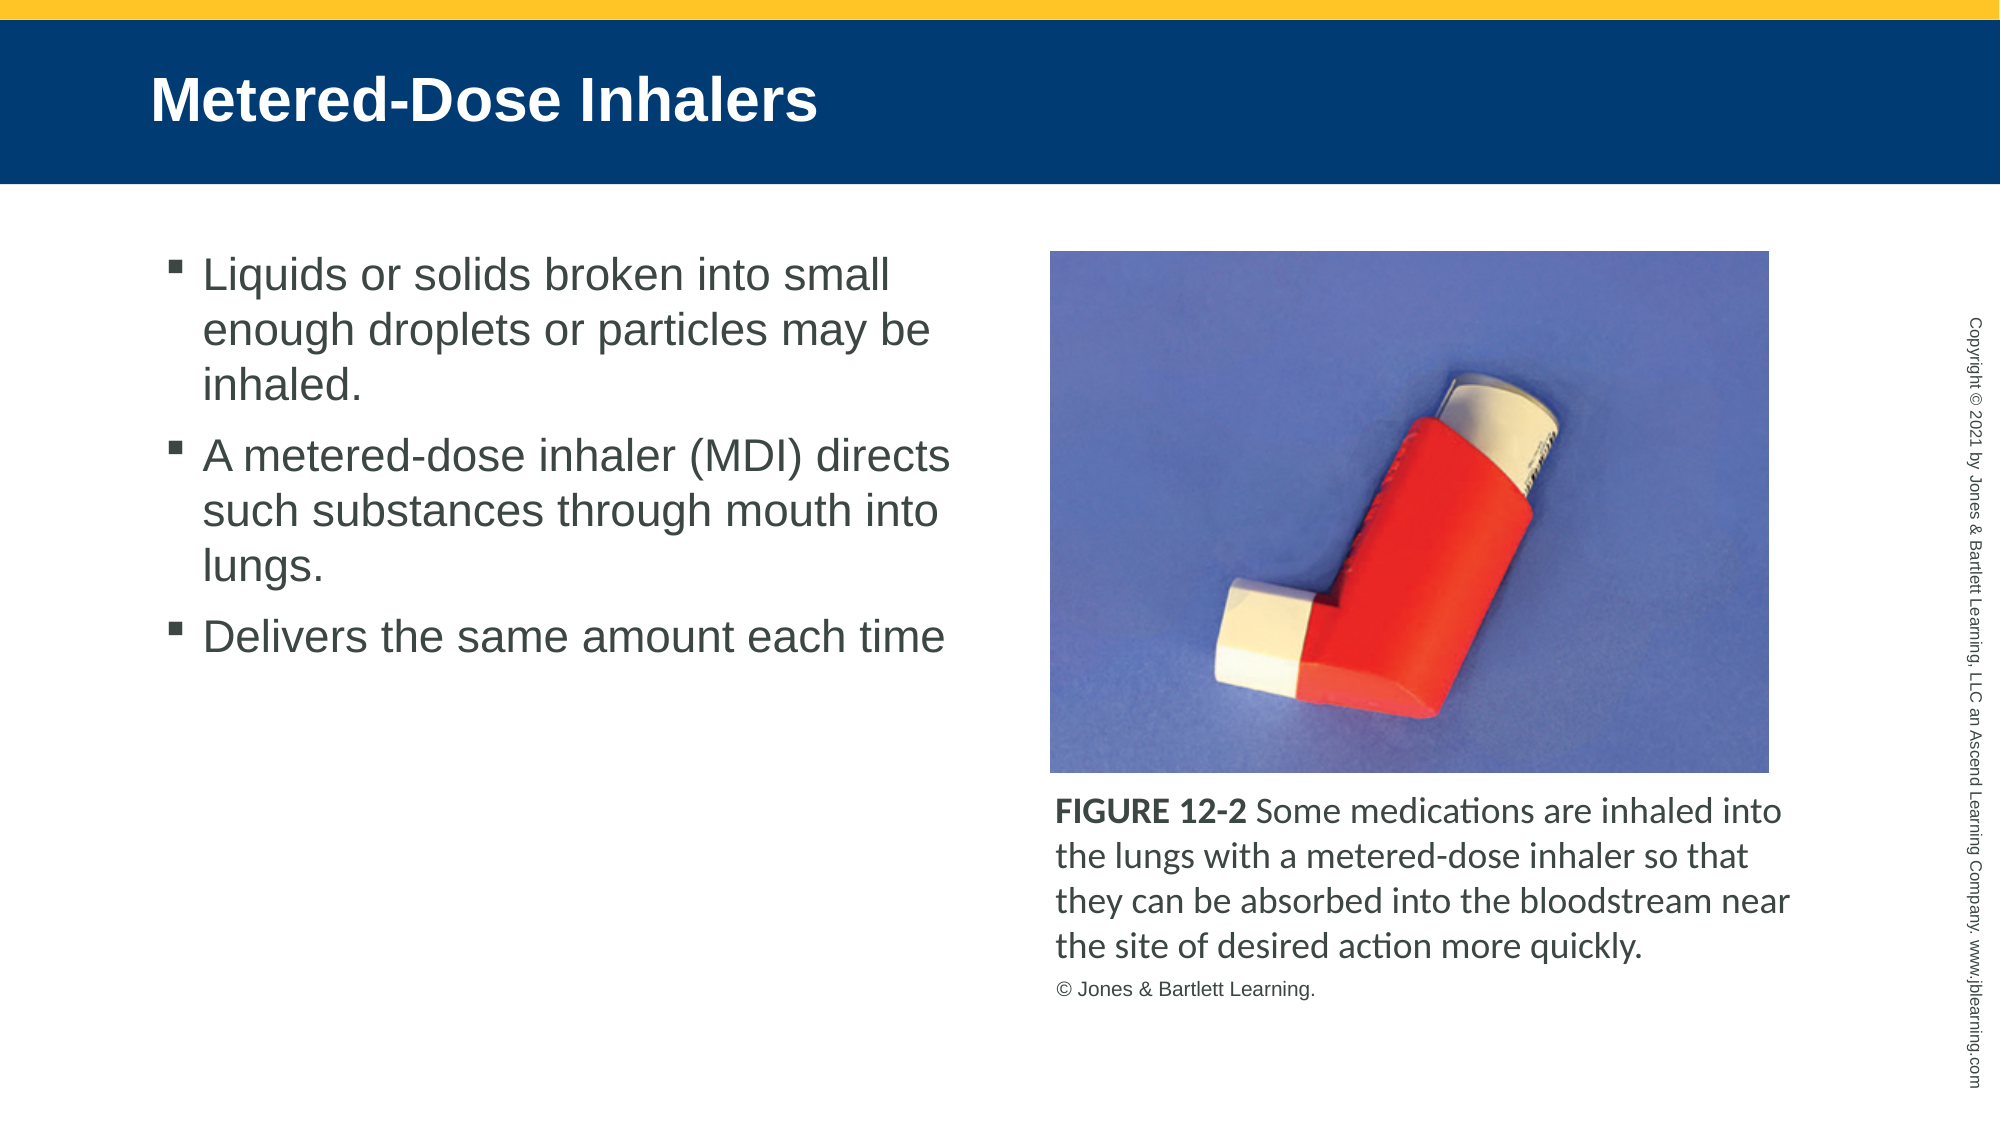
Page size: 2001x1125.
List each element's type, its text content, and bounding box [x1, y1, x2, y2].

title Metered-Dose Inhalers [0, 19, 2000, 185]
text_box FIGURE 12-2 Some medications are inhaled into the lungs with a metered-dose inhaler so that they can be absorbed into the bloodstream near the site of desired action more quickly. [1040, 778, 1825, 974]
text_box © Jones & Bartlett Learning. [1041, 968, 1331, 1009]
picture [1049, 251, 1769, 773]
list Liquids or solids broken into small enough droplets or particles may be inhaled. A metered-dose inhaler (MDI) directs such substances through mouth into lungs. Delivers the same amount each time [150, 237, 1034, 1025]
